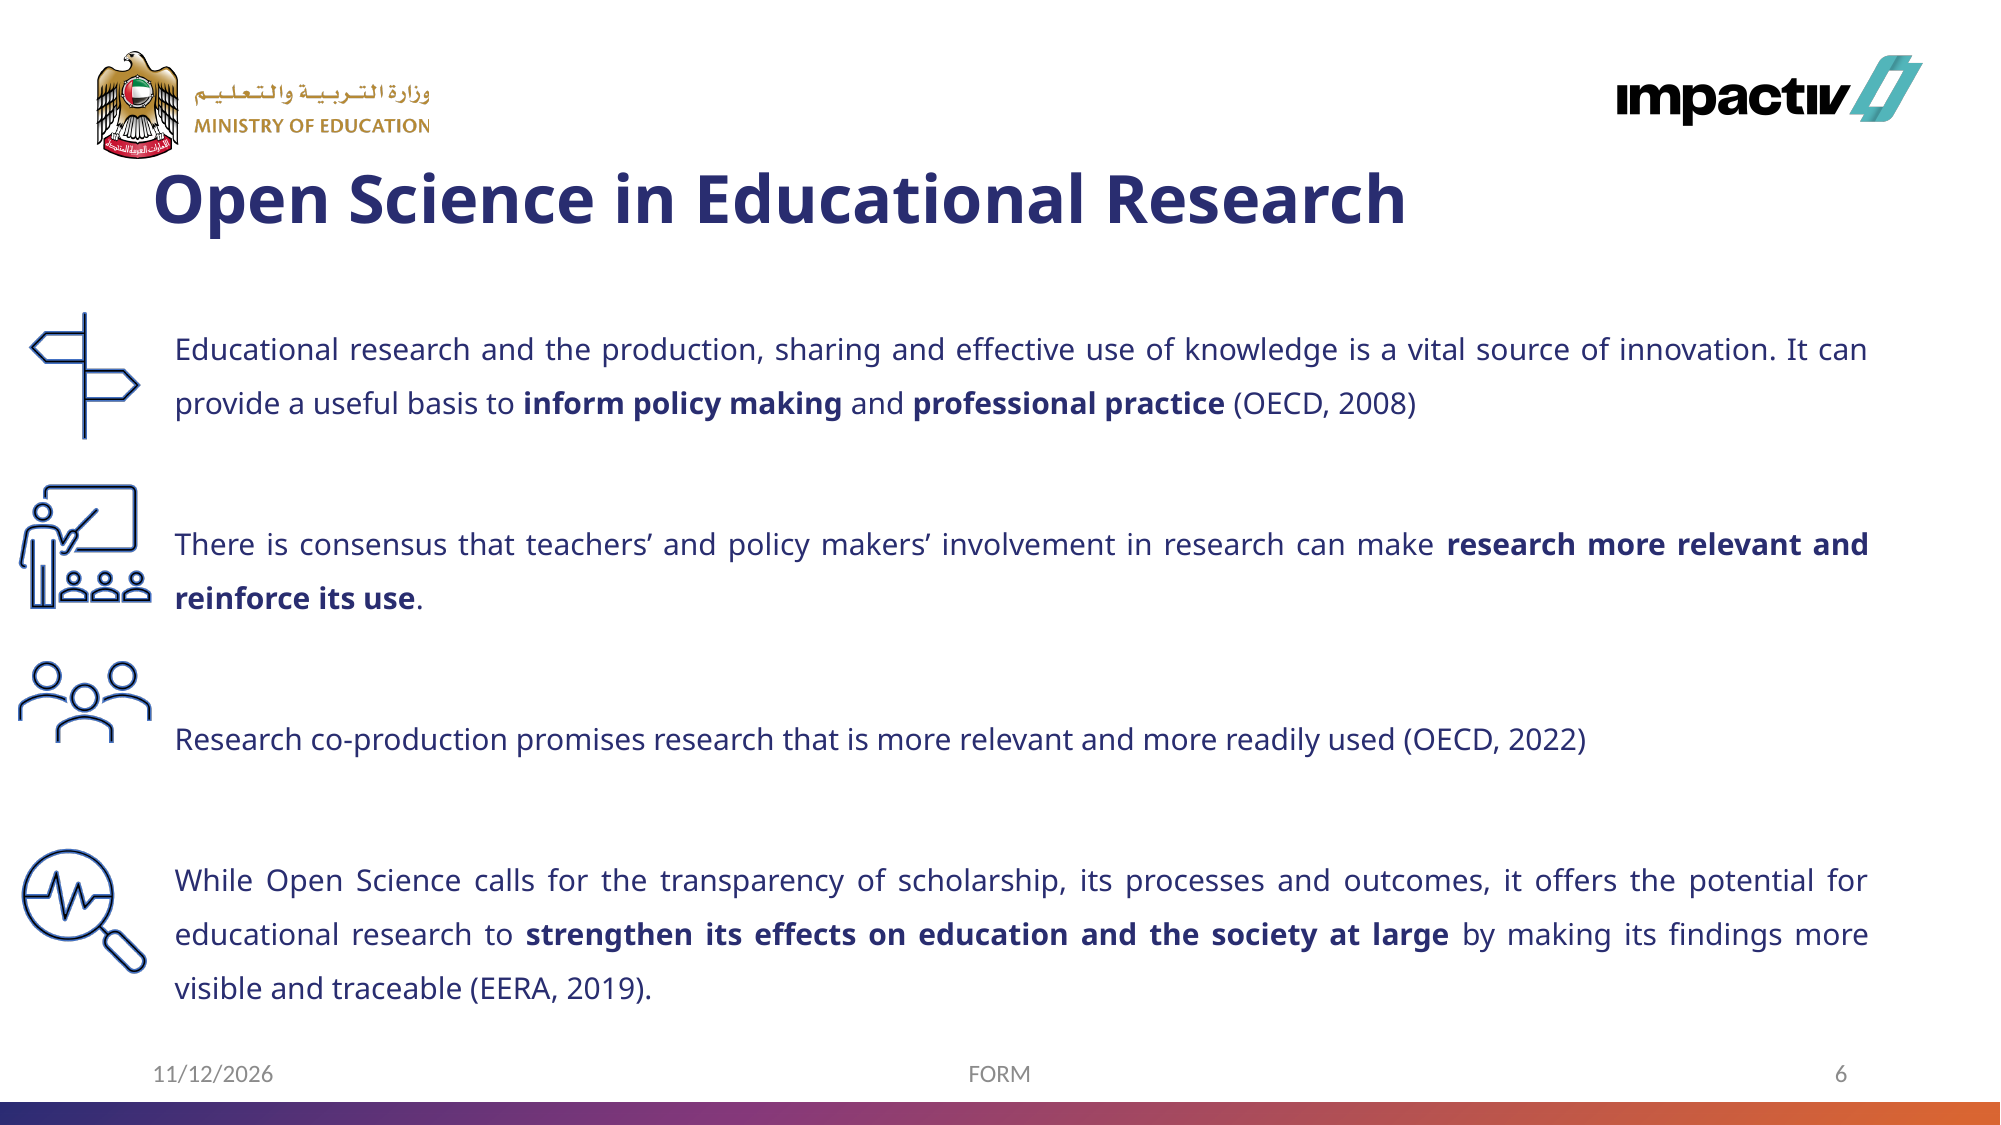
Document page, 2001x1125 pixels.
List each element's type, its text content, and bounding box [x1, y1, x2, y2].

title Open Science in Educational Research [137, 130, 1863, 274]
slide_number 6 [1412, 1042, 1863, 1103]
list Educational research and the production, sharing and effective use of knowledge is a vital source of innovation. It can provide a useful basis to inform policy making and professional practice (OECD, 2008) There is consensus that teachers’ and policy makers’ involvement in research can make research more relevant and reinforce its use. Research co-production promises research that is more relevant and more readily used (OECD, 2022) While Open Science calls for the transparency of scholarship, its processes and outcomes, it offers the potential for educational research to strengthen its effects on education and the society at large by making its findings more visible and traceable (EERA, 2019). [159, 305, 1885, 1014]
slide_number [137, 1042, 588, 1103]
picture [1610, 52, 1929, 128]
picture [9, 300, 160, 451]
picture [9, 627, 160, 778]
picture [9, 835, 160, 986]
footer FORM [662, 1042, 1338, 1103]
picture [9, 471, 160, 622]
